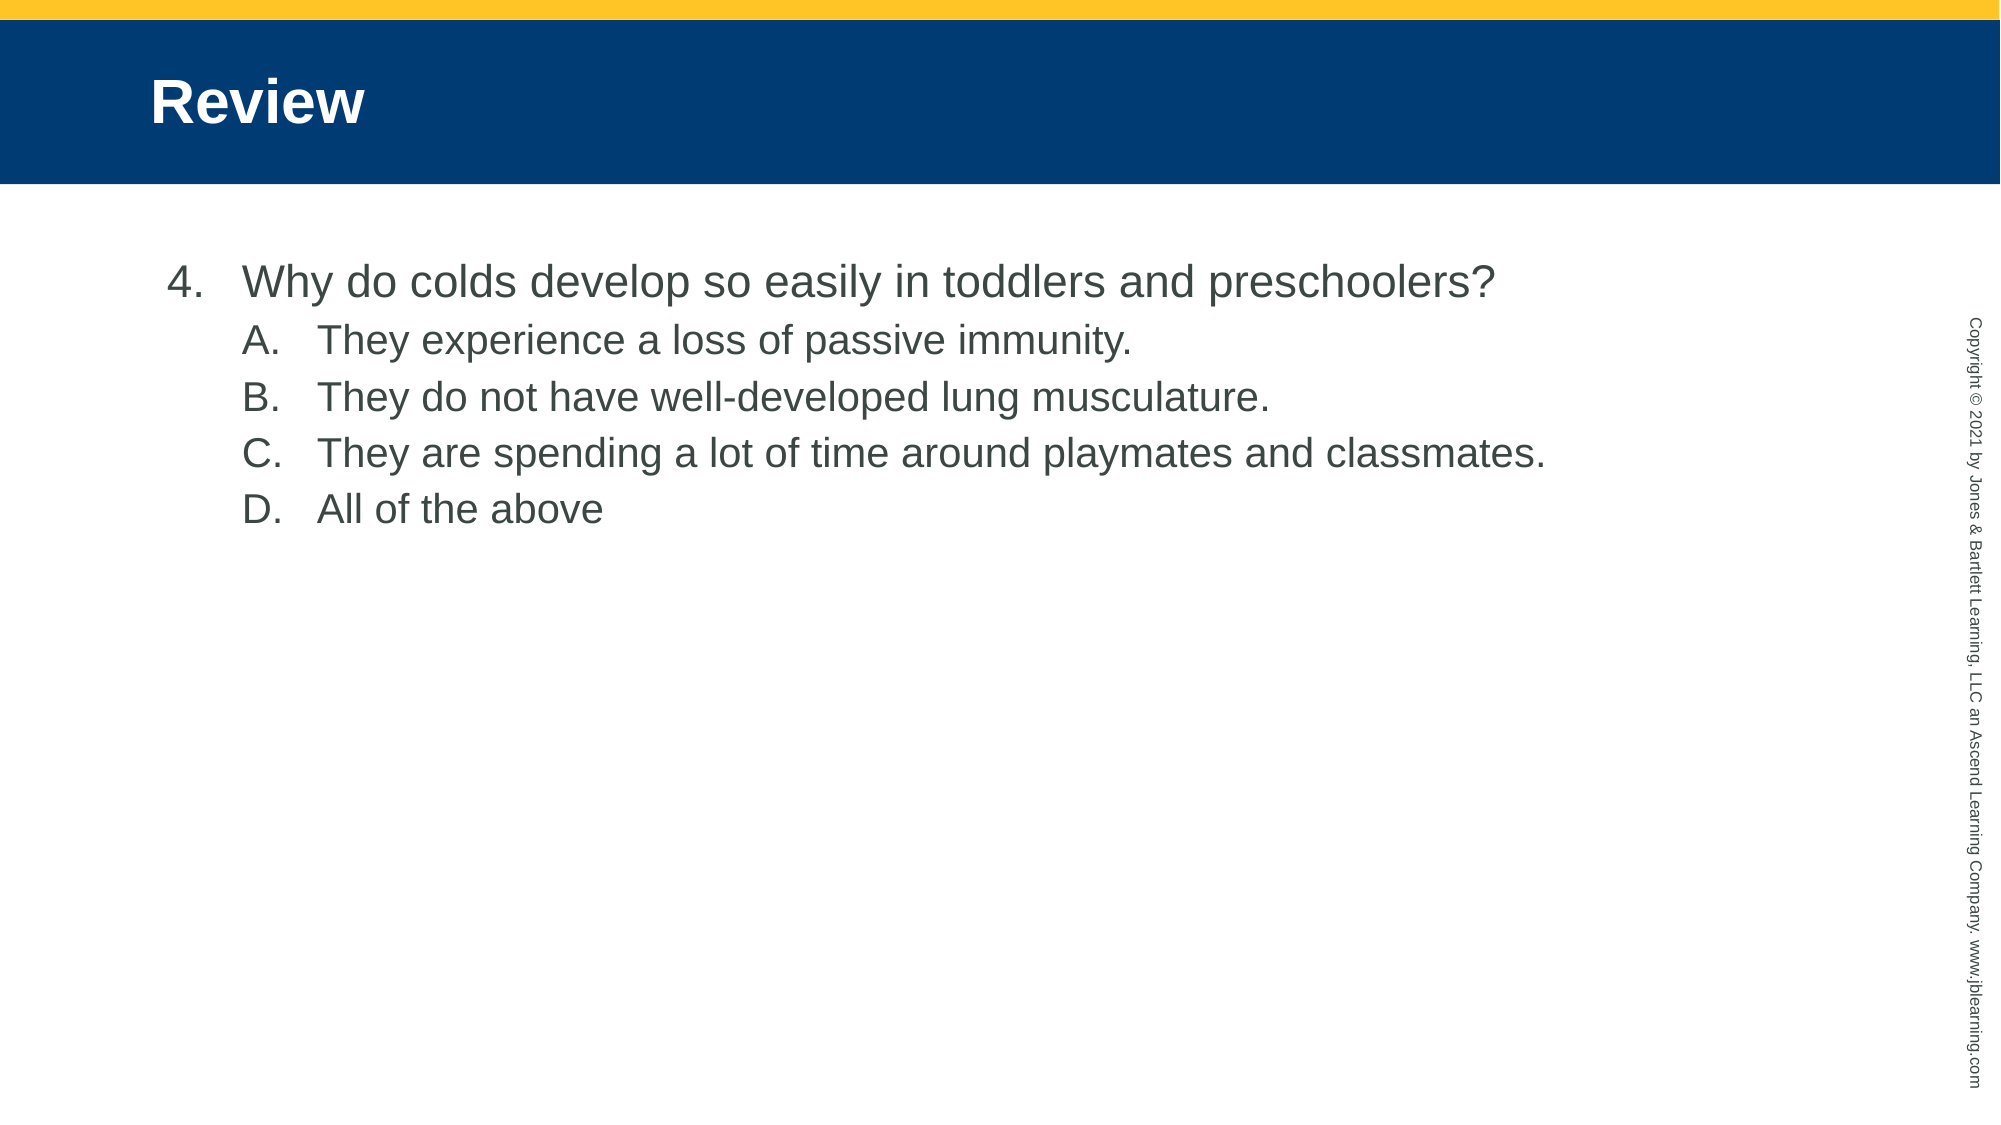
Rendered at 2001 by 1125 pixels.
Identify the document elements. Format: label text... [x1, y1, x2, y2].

title Review [0, 19, 2000, 185]
list Why do colds develop so easily in toddlers and preschoolers? They experience a loss of passive immunity. They do not have well-developed lung musculature. They are spending a lot of time around playmates and classmates. All of the above [151, 244, 1840, 1016]
